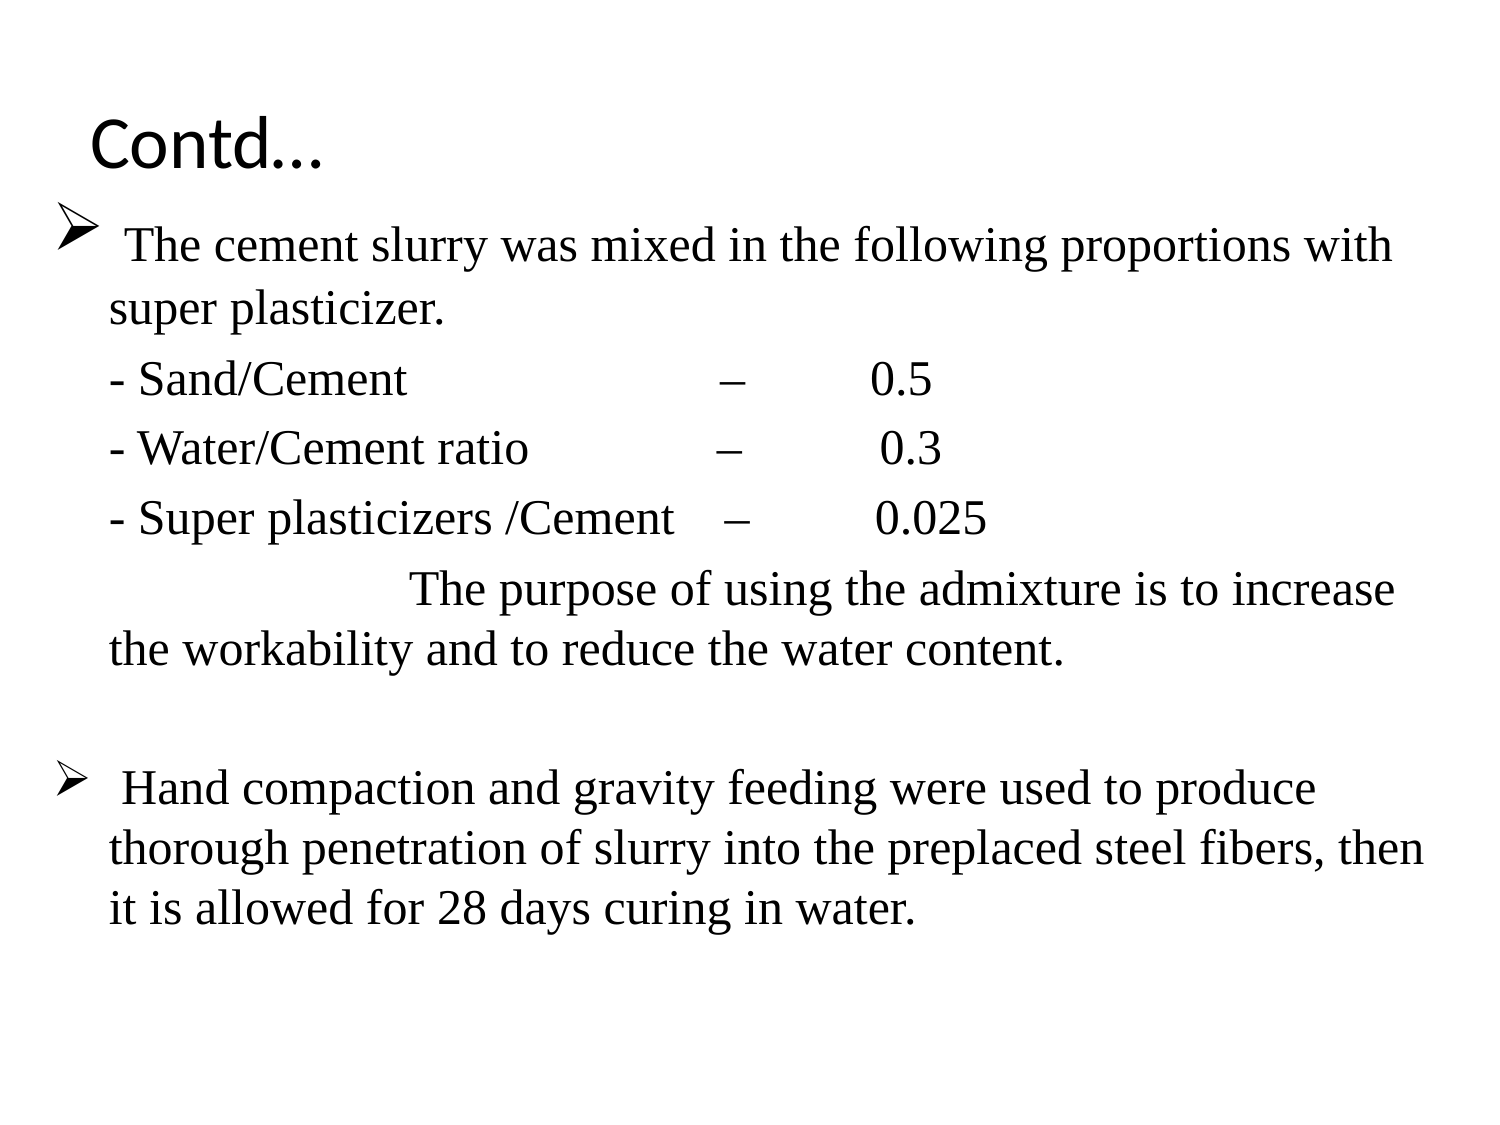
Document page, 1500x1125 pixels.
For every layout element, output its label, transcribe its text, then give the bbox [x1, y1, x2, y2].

title Contd… [75, 45, 438, 187]
list The cement slurry was mixed in the following proportions with super plasticizer. - Sand/Cement – 0.5 - Water/Cement ratio – 0.3 - Super plasticizers /Cement – 0.025 The purpose of using the admixture is to increase the workability and to reduce the water content. Hand compaction and gravity feeding were used to produce thorough penetration of slurry into the preplaced steel fibers, then it is allowed for 28 days curing in water. [37, 187, 1463, 1100]
